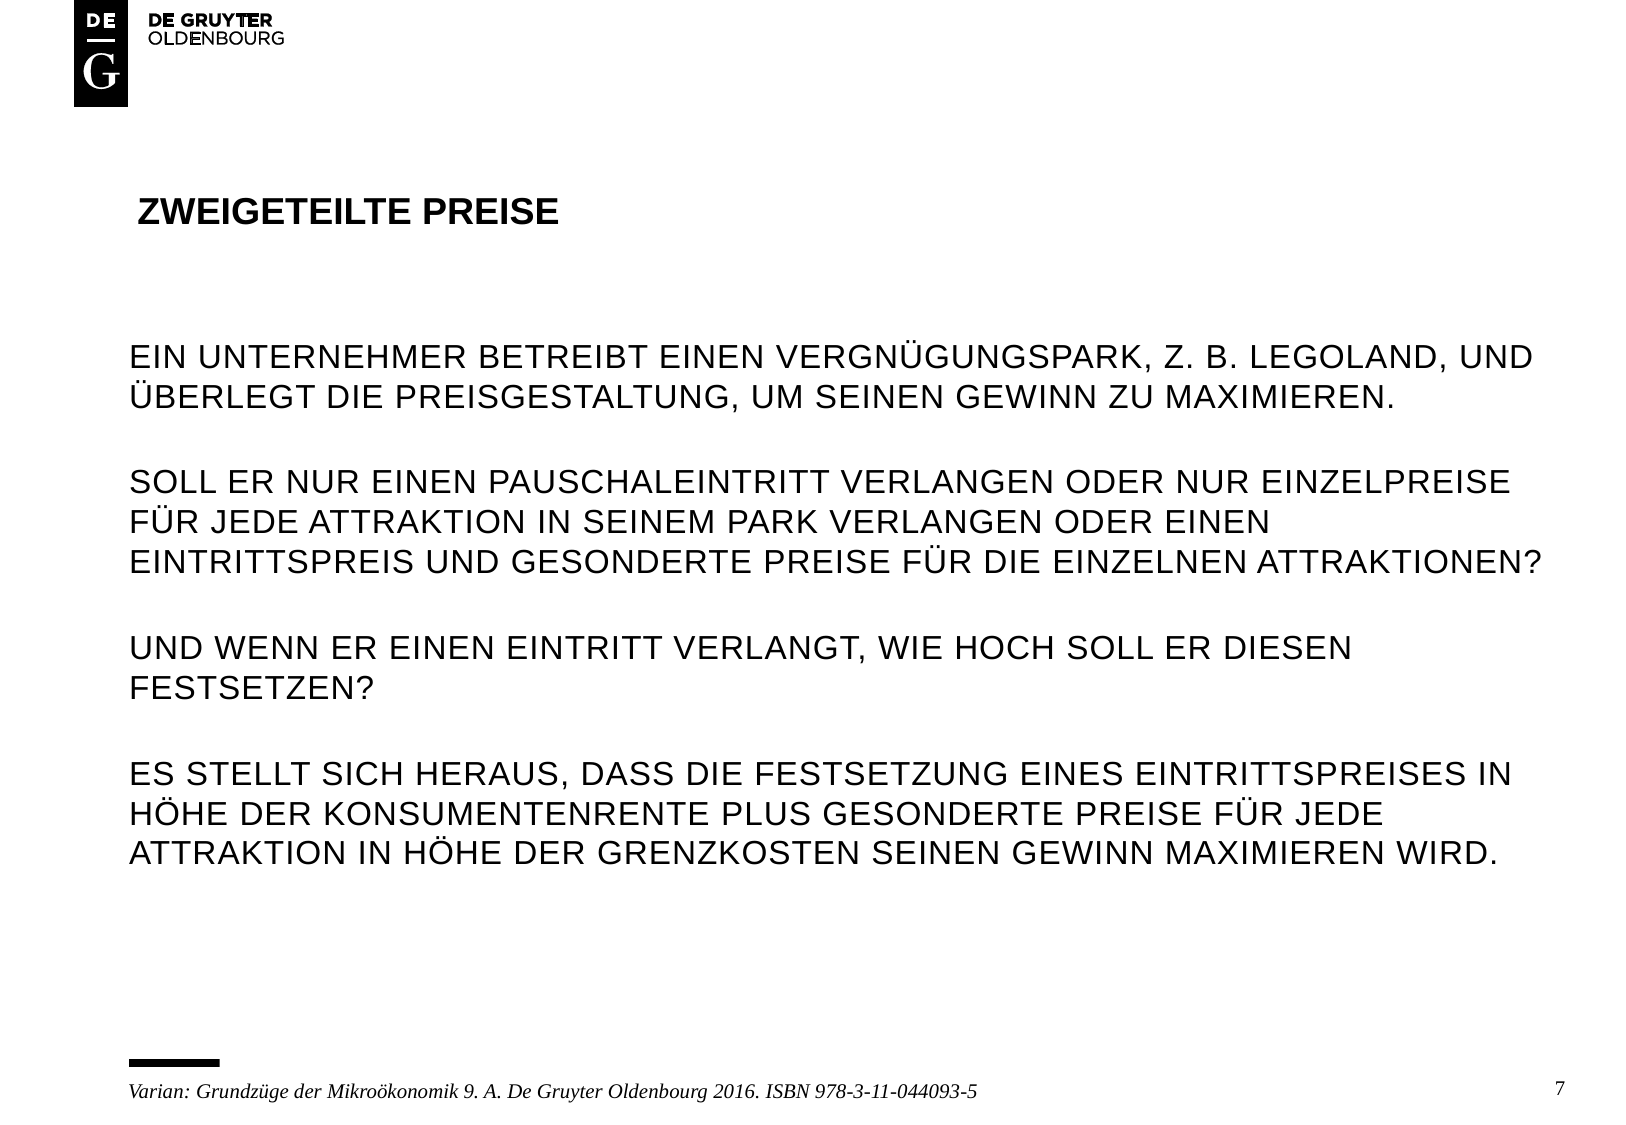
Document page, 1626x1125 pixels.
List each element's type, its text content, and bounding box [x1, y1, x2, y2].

list EIN UNTERNEHMER BETREIBT EINEN VERGNÜGUNGSPARK, Z. b. LEGOLAND, UND ÜBERLEGT DIE PREISGESTALTUNG, UM SEINEN GEWINN ZU MAXIMIEREN. SOLL ER NUR EINEN PAUSCHALEINTRITT VERLANGEN ODER NUR EINZELPREISE FÜR JEDE ATTRAKTION IN SEINEM PARK VERLANGEN ODER EINEN EINTRITTSPREIS UND GESONDERTE PREISE FÜR DIE EINZELNEN ATTRAKTIONEN? UND WENN ER EINEN EINTRITT VERLANGT, WIE HOCH SOLL ER DIESEN FESTSETZEN? ES STELLT SICH HERAUS, DASS DIE FESTSETZUNG EINES EINTRITTSPREISES IN HÖHE DER KONSUMENTENRENTE PLUS GESONDERTE PREISE FÜR JEDE ATTRAKTION IN HÖHE DER GRENZKOSTEN SEINEN GEWINN MAXIMIEREN WIRD. [129, 299, 1556, 1018]
title ZWEIGETEILTE PREISE [137, 187, 1564, 242]
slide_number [128, 1077, 1539, 1108]
slide_number 7 [1554, 1074, 1614, 1104]
